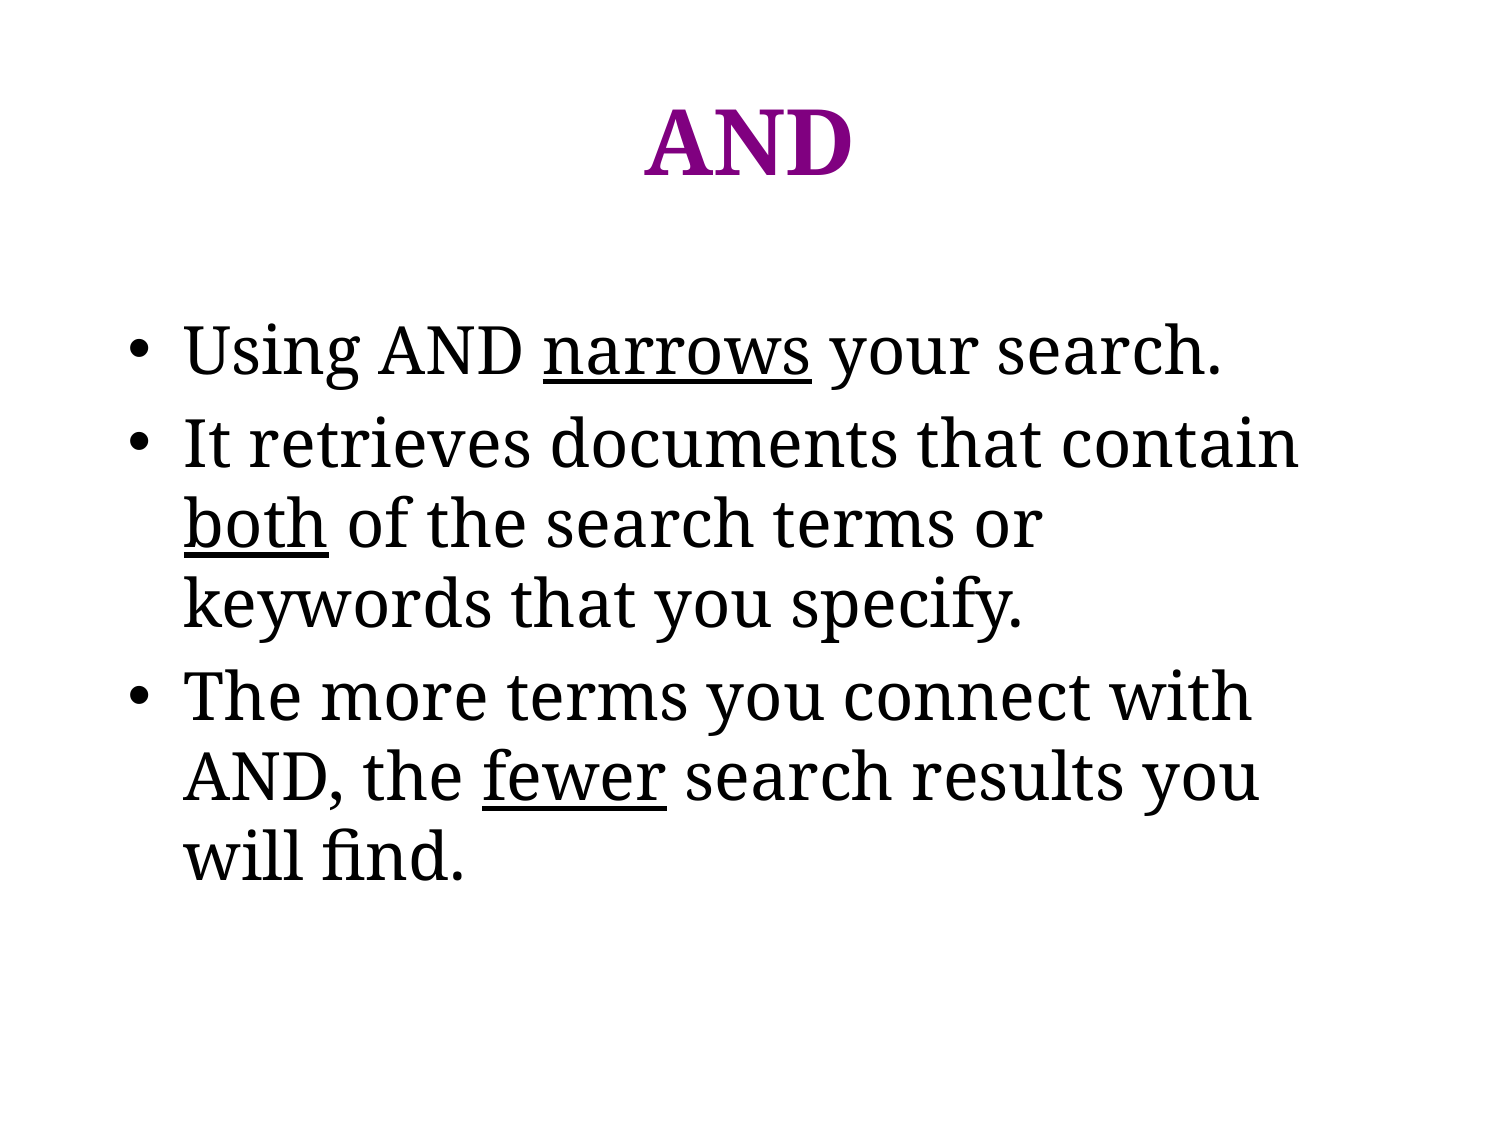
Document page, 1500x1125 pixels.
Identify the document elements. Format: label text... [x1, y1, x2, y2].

title AND [75, 45, 1425, 233]
list Using AND narrows your search. It retrieves documents that contain both of the search terms or keywords that you specify. The more terms you connect with AND, the fewer search results you will find. [112, 299, 1375, 975]
